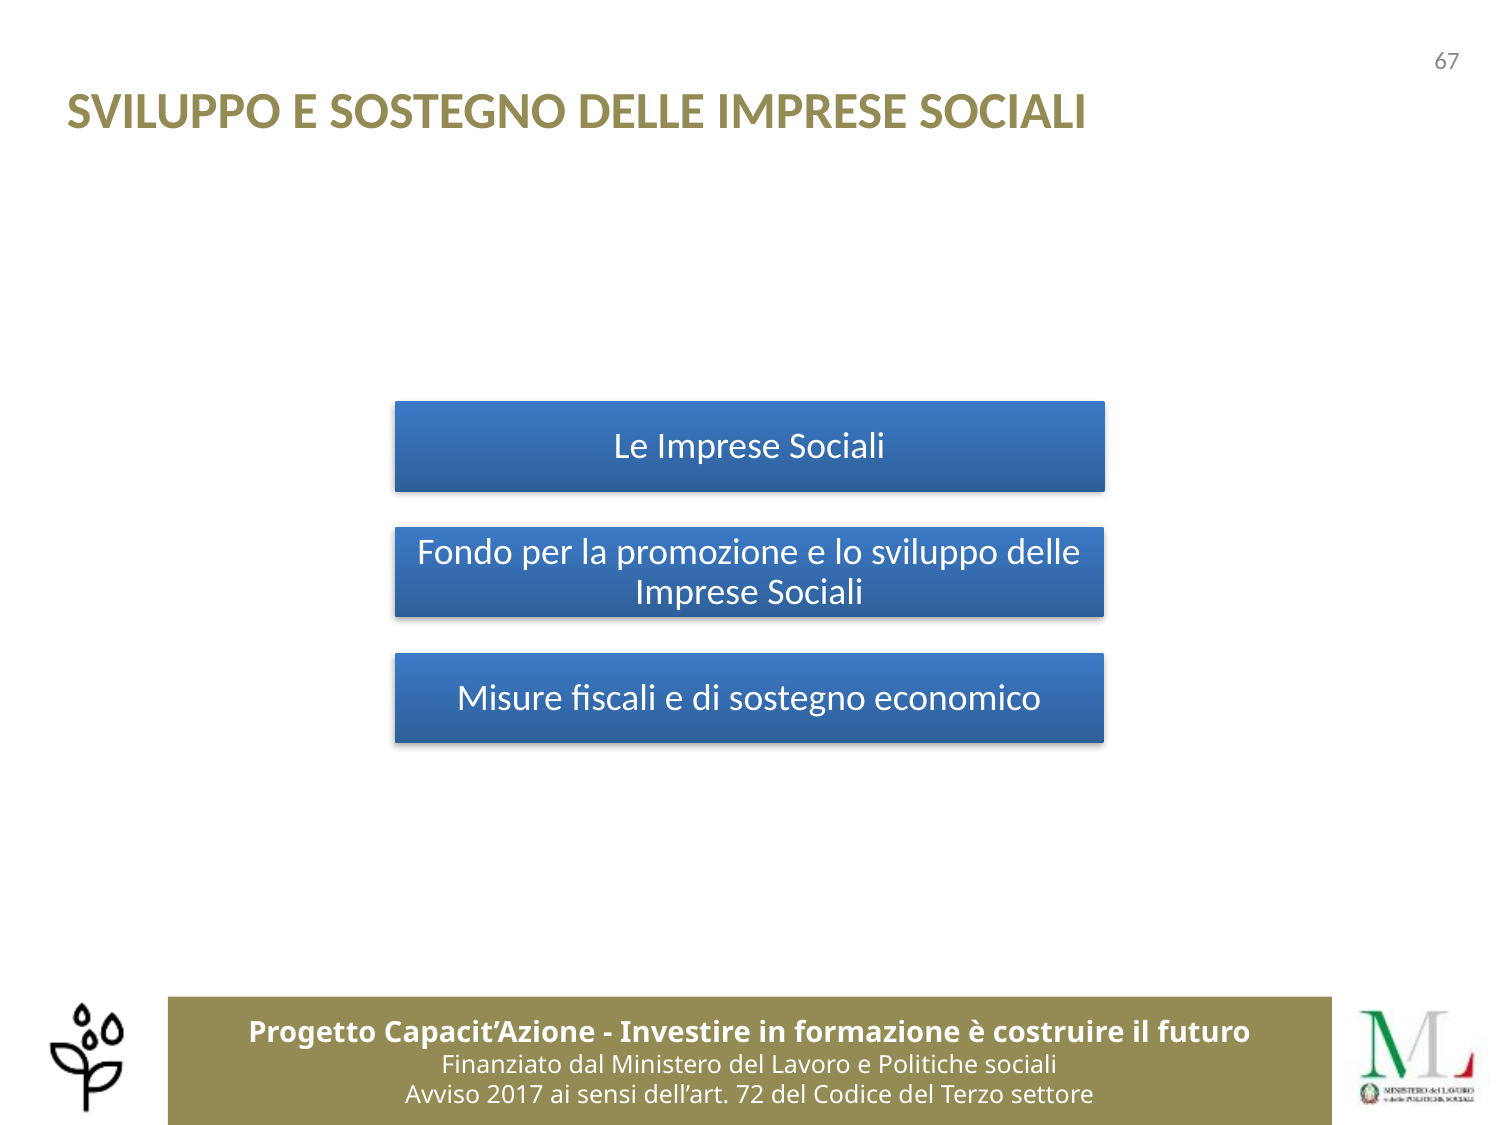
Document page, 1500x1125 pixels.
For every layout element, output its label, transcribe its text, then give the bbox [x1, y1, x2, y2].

text_box SVILUPPO E SOSTEGNO DELLE IMPRESE SOCIALI [39, 69, 1115, 159]
text_box Progetto Capacit’Azione - Investire in formazione è costruire il futuro Finanziato dal Ministero del Lavoro e Politiche sociali Avviso 2017 ai sensi dell’art. 72 del Codice del Terzo settore [166, 994, 1334, 1125]
slide_number 67 [1124, 29, 1475, 90]
picture [47, 1002, 129, 1113]
picture [1345, 1009, 1491, 1106]
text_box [394, 216, 1106, 928]
